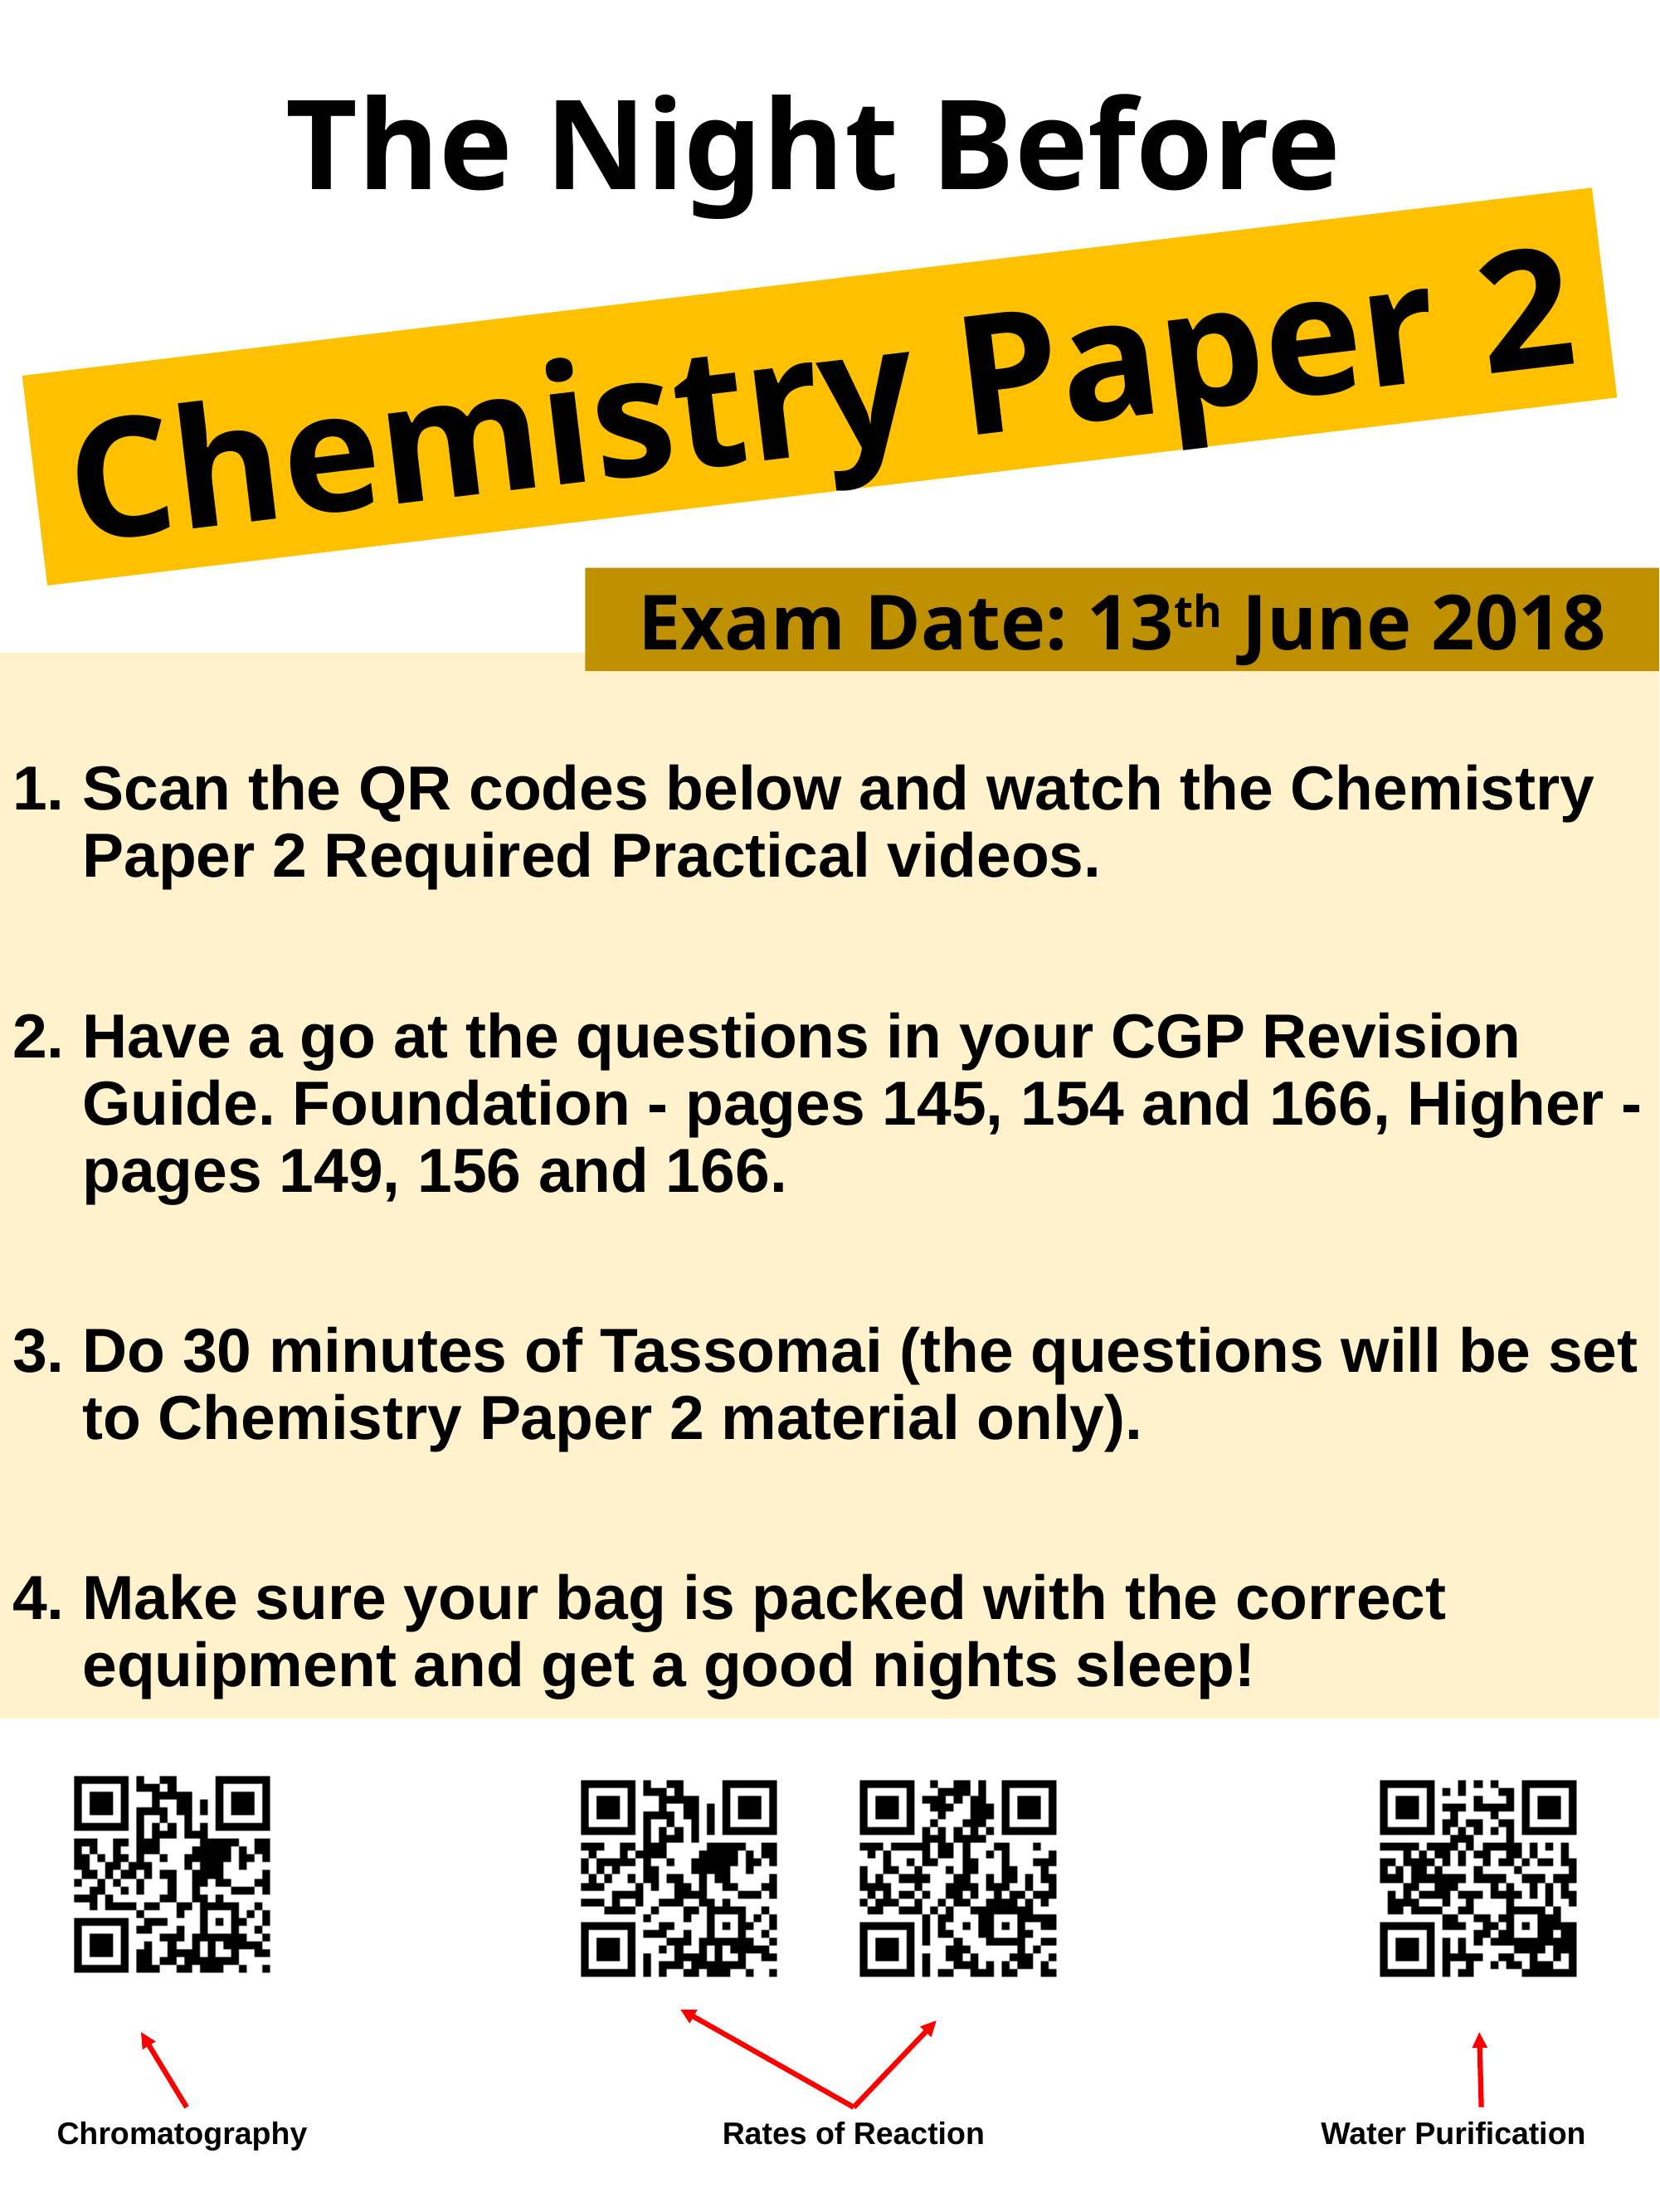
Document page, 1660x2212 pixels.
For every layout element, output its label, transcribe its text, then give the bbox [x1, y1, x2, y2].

picture [1349, 1749, 1609, 2010]
text_box Rates of Reaction [710, 2107, 998, 2157]
picture [829, 1749, 1089, 2010]
text_box The Night Before [0, 75, 1659, 610]
text_box Water Purification [1308, 2107, 1608, 2157]
text_box Chromatography [44, 2107, 329, 2157]
subtitle Scan the QR codes below and watch the Chemistry Paper 2 Required Practical videos. Have a go at the questions in your CGP Revision Guide. Foundation - pages 145, 154 and 166, Higher - pages 149, 156 and 166. Do 30 minutes of Tassomai (the questions will be set to Chemistry Paper 2 material only). Make sure your bag is packed with the correct equipment and get a good nights sleep! [0, 652, 1659, 1719]
text_box Exam Date: 13th June 2018 [585, 567, 1659, 672]
picture [550, 1749, 810, 2010]
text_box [679, 2009, 854, 2107]
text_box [140, 2032, 187, 2107]
picture [43, 1745, 303, 2005]
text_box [854, 2020, 937, 2107]
